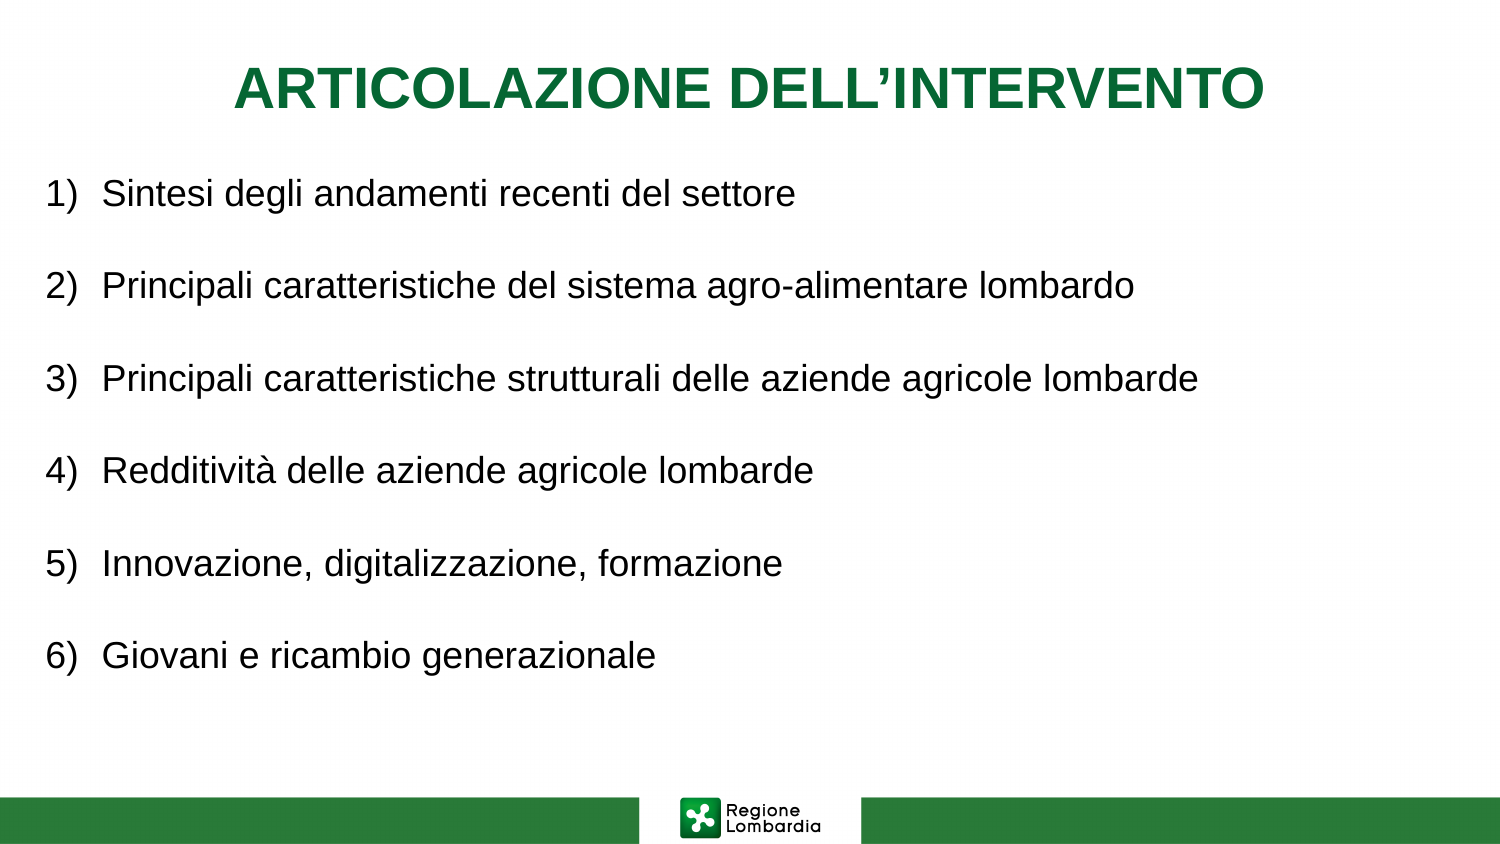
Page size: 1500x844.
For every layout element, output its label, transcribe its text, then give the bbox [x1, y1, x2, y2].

subtitle Sintesi degli andamenti recenti del settore Principali caratteristiche del sistema agro-alimentare lombardo Principali caratteristiche strutturali delle aziende agricole lombarde Redditività delle aziende agricole lombarde Innovazione, digitalizzazione, formazione Giovani e ricambio generazionale [30, 139, 1480, 803]
picture [0, 0, 1500, 844]
title ARTICOLAZIONE DELL’INTERVENTO [112, 30, 1388, 139]
